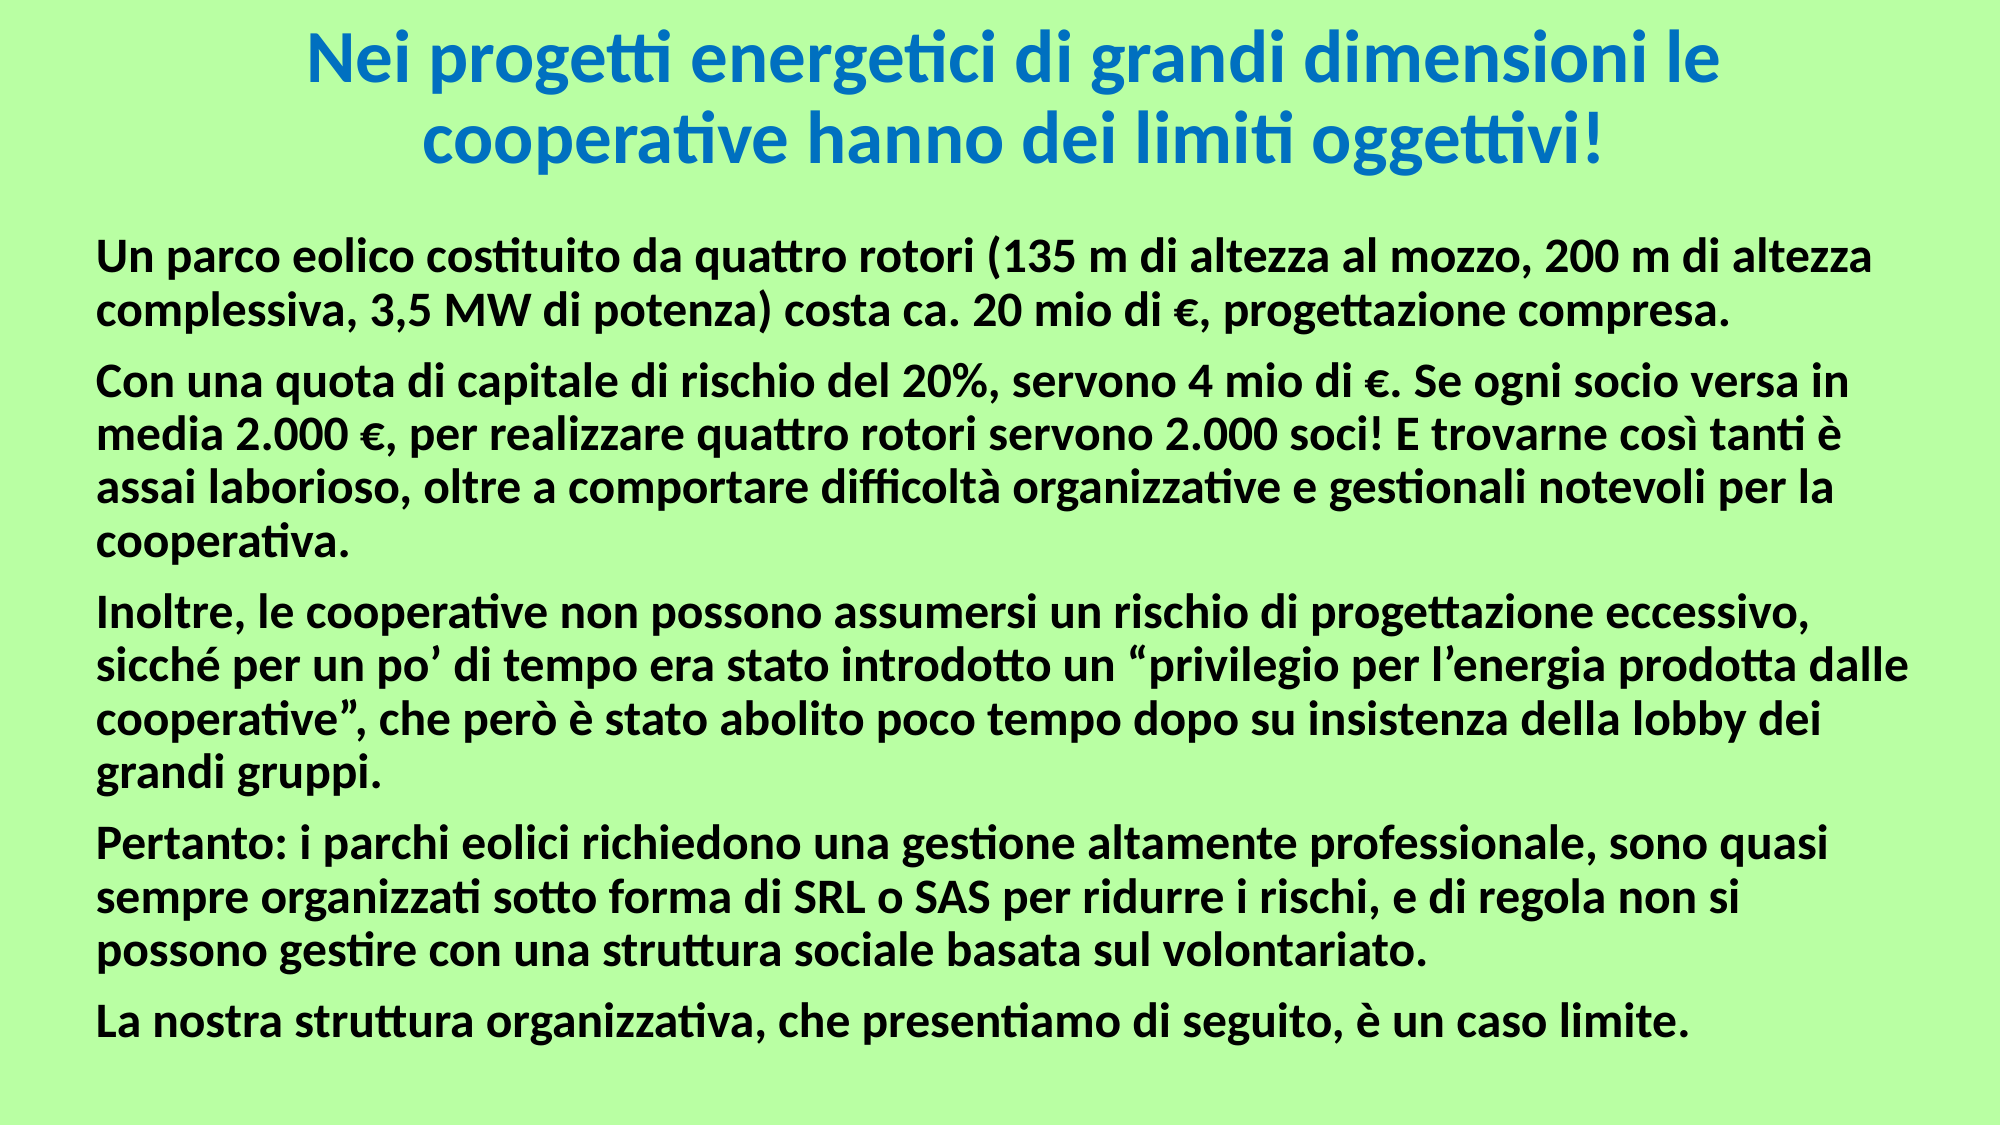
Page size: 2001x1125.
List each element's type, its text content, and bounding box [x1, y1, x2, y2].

text_box Un parco eolico costituito da quattro rotori (135 m di altezza al mozzo, 200 m di altezza complessiva, 3,5 MW di potenza) costa ca. 20 mio di €, progettazione compresa. Con una quota di capitale di rischio del 20%, servono 4 mio di €. Se ogni socio versa in media 2.000 €, per realizzare quattro rotori servono 2.000 soci! E trovarne così tanti è assai laborioso, oltre a comportare difficoltà organizzative e gestionali notevoli per la cooperativa. Inoltre, le cooperative non possono assumersi un rischio di progettazione eccessivo, sicché per un po’ di tempo era stato introdotto un “privilegio per l’energia prodotta dalle cooperative”, che però è stato abolito poco tempo dopo su insistenza della lobby dei grandi gruppi. Pertanto: i parchi eolici richiedono una gestione altamente professionale, sono quasi sempre organizzati sotto forma di SRL o SAS per ridurre i rischi, e di regola non si possono gestire con una struttura sociale basata sul volontariato. La nostra struttura organizzativa, che presentiamo di seguito, è un caso limite. [81, 222, 1930, 1073]
text_box Nei progetti energetici di grandi dimensioni le cooperative hanno dei limiti oggettivi! [99, 24, 1930, 173]
